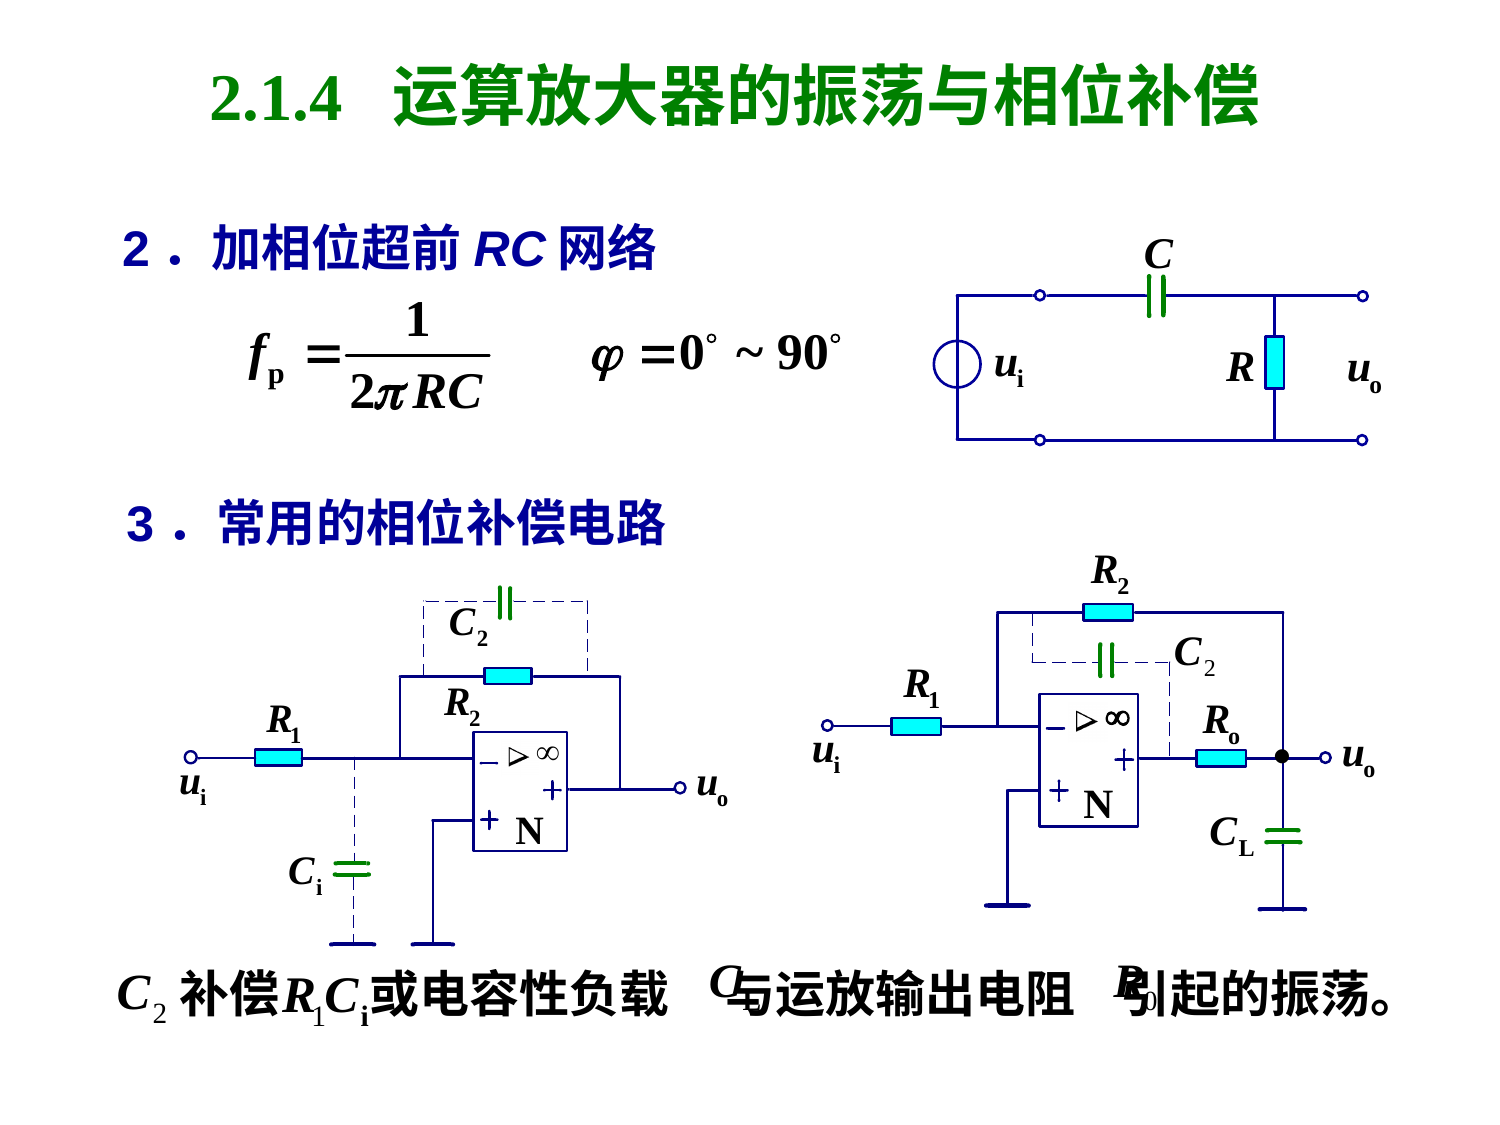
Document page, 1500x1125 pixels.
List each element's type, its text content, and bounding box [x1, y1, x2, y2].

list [926, 224, 1432, 456]
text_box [584, 314, 850, 392]
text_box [95, 948, 1500, 1039]
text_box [798, 540, 1391, 918]
text_box 2．加相位超前RC网络 [48, 208, 1231, 284]
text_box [229, 283, 502, 421]
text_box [52, 483, 838, 953]
title 2.1.4 运算放大器的振荡与相位补偿 [38, 20, 1390, 164]
